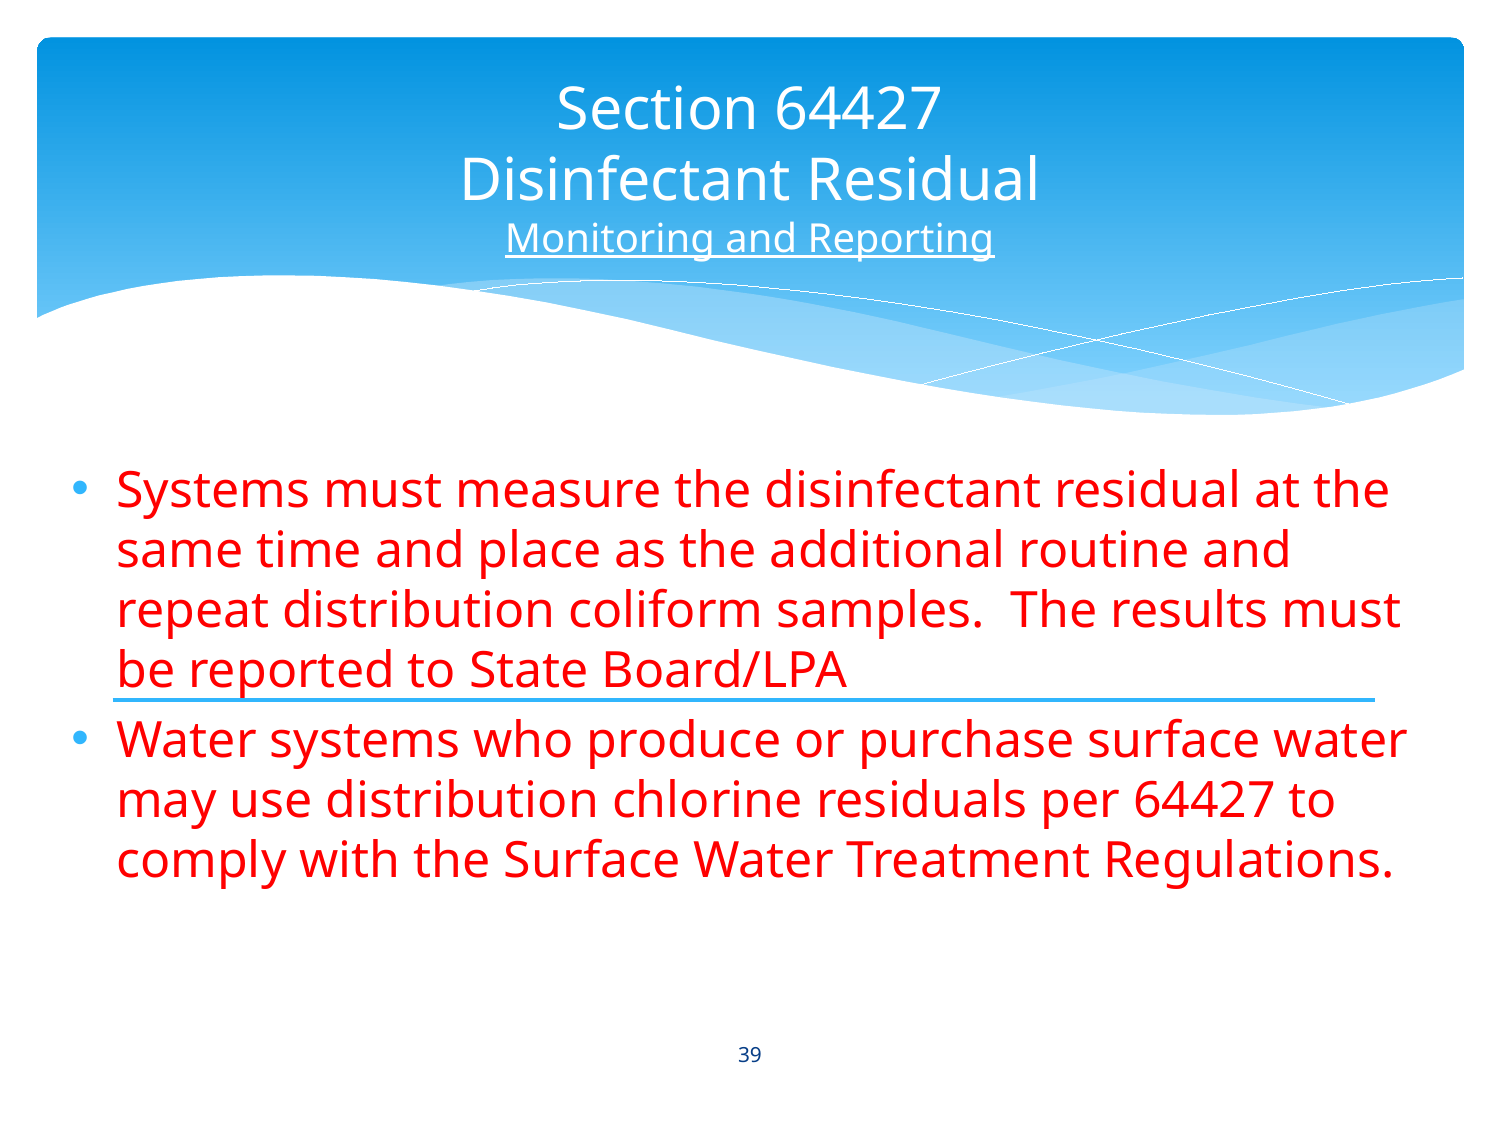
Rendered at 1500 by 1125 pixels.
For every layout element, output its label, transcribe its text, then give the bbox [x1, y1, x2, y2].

slide_number 39 [654, 1025, 846, 1086]
list Systems must measure the disinfectant residual at the same time and place as the additional routine and repeat distribution coliform samples. The results must be reported to State Board/LPA Water systems who produce or purchase surface water may use distribution chlorine residuals per 64427 to comply with the Surface Water Treatment Regulations. [56, 450, 1444, 1016]
title Section 64427 Disinfectant Residual Monitoring and Reporting [75, 62, 1425, 268]
